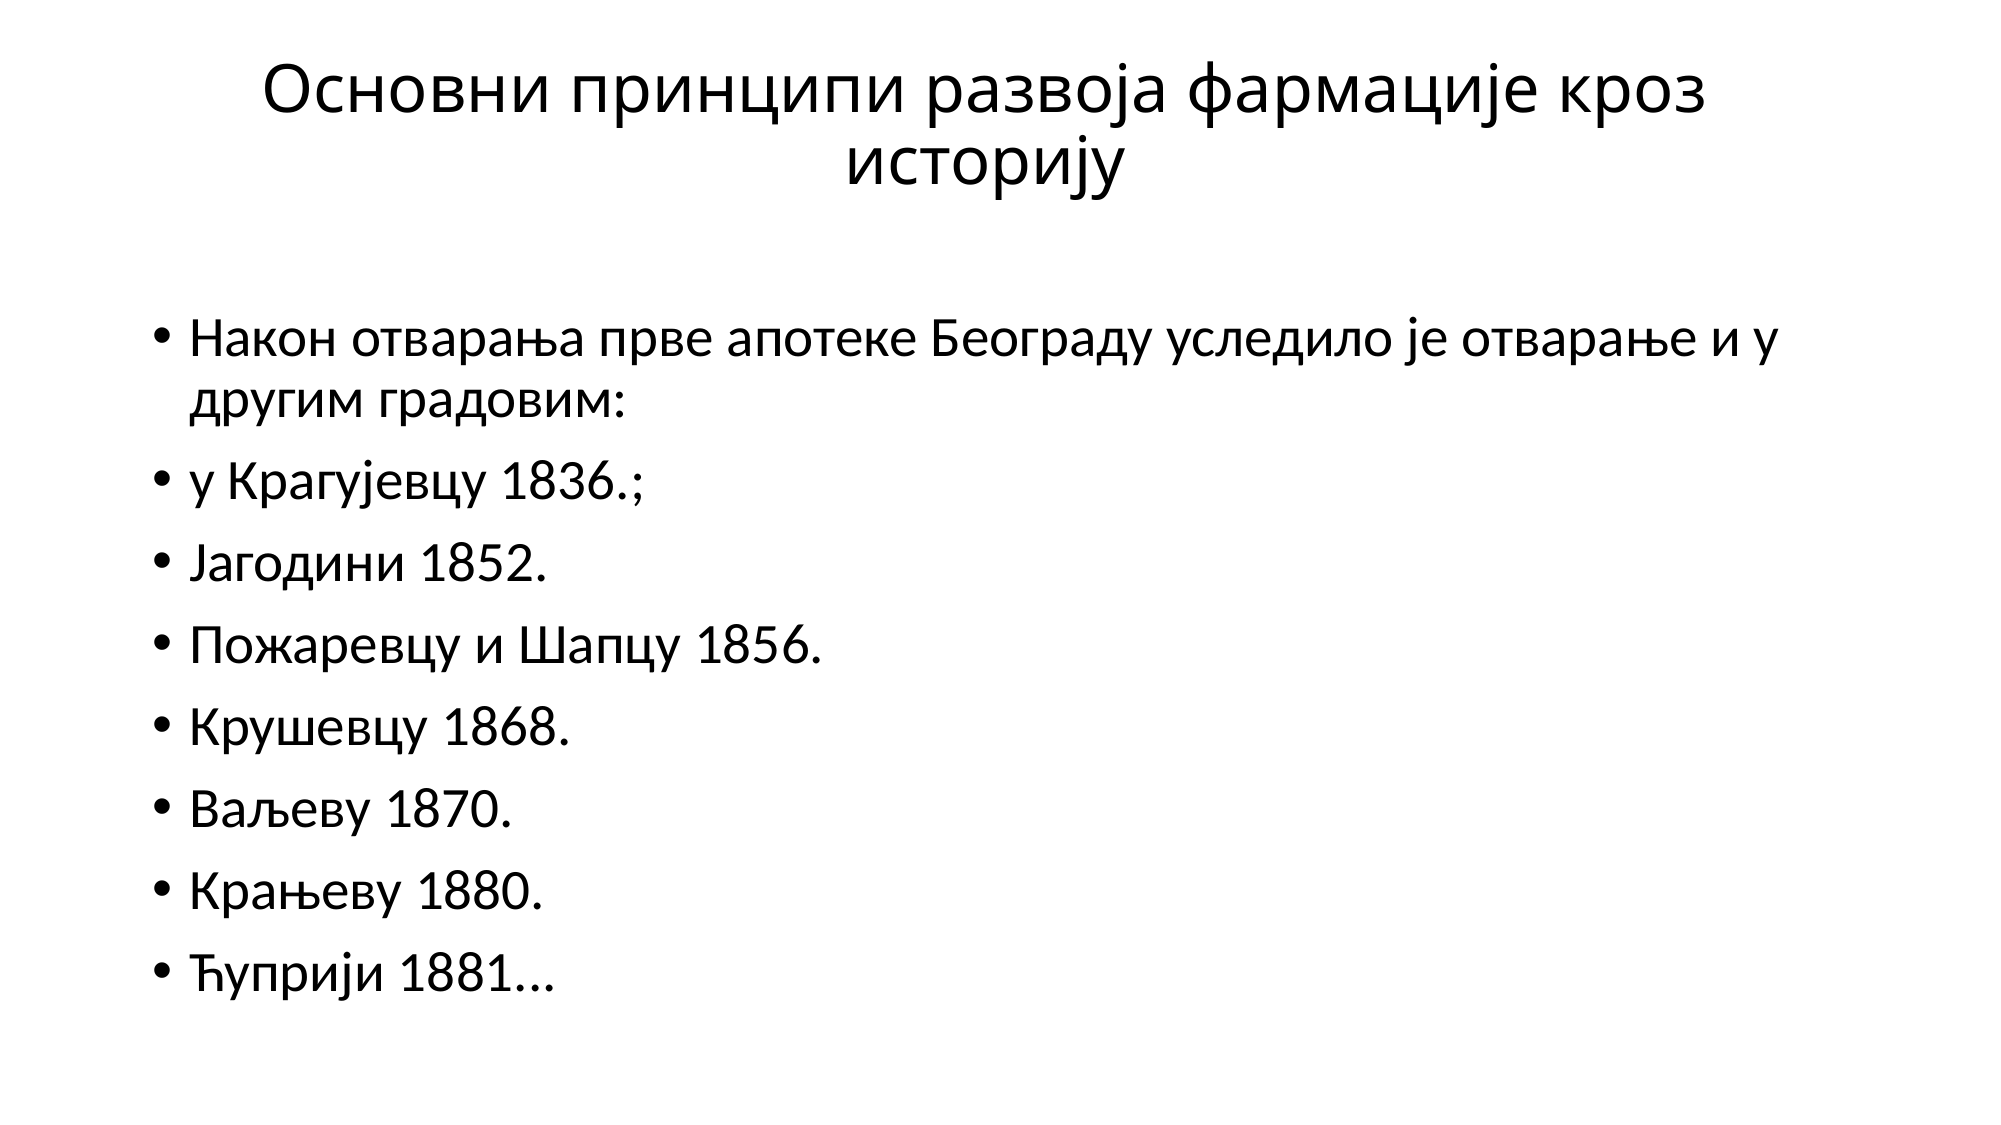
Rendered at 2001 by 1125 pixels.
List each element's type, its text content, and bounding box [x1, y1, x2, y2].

list Након отварања прве апотеке Београду уследило је отварање и у другим градовим: у Крагујевцу 1836.; Јагодини 1852. Пожаревцу и Шапцу 1856. Крушевцу 1868. Ваљеву 1870. Крањеву 1880. Ћуприји 1881... [137, 299, 1863, 1014]
title Основни принципи развоја фармације кроз историју [101, 101, 1869, 233]
